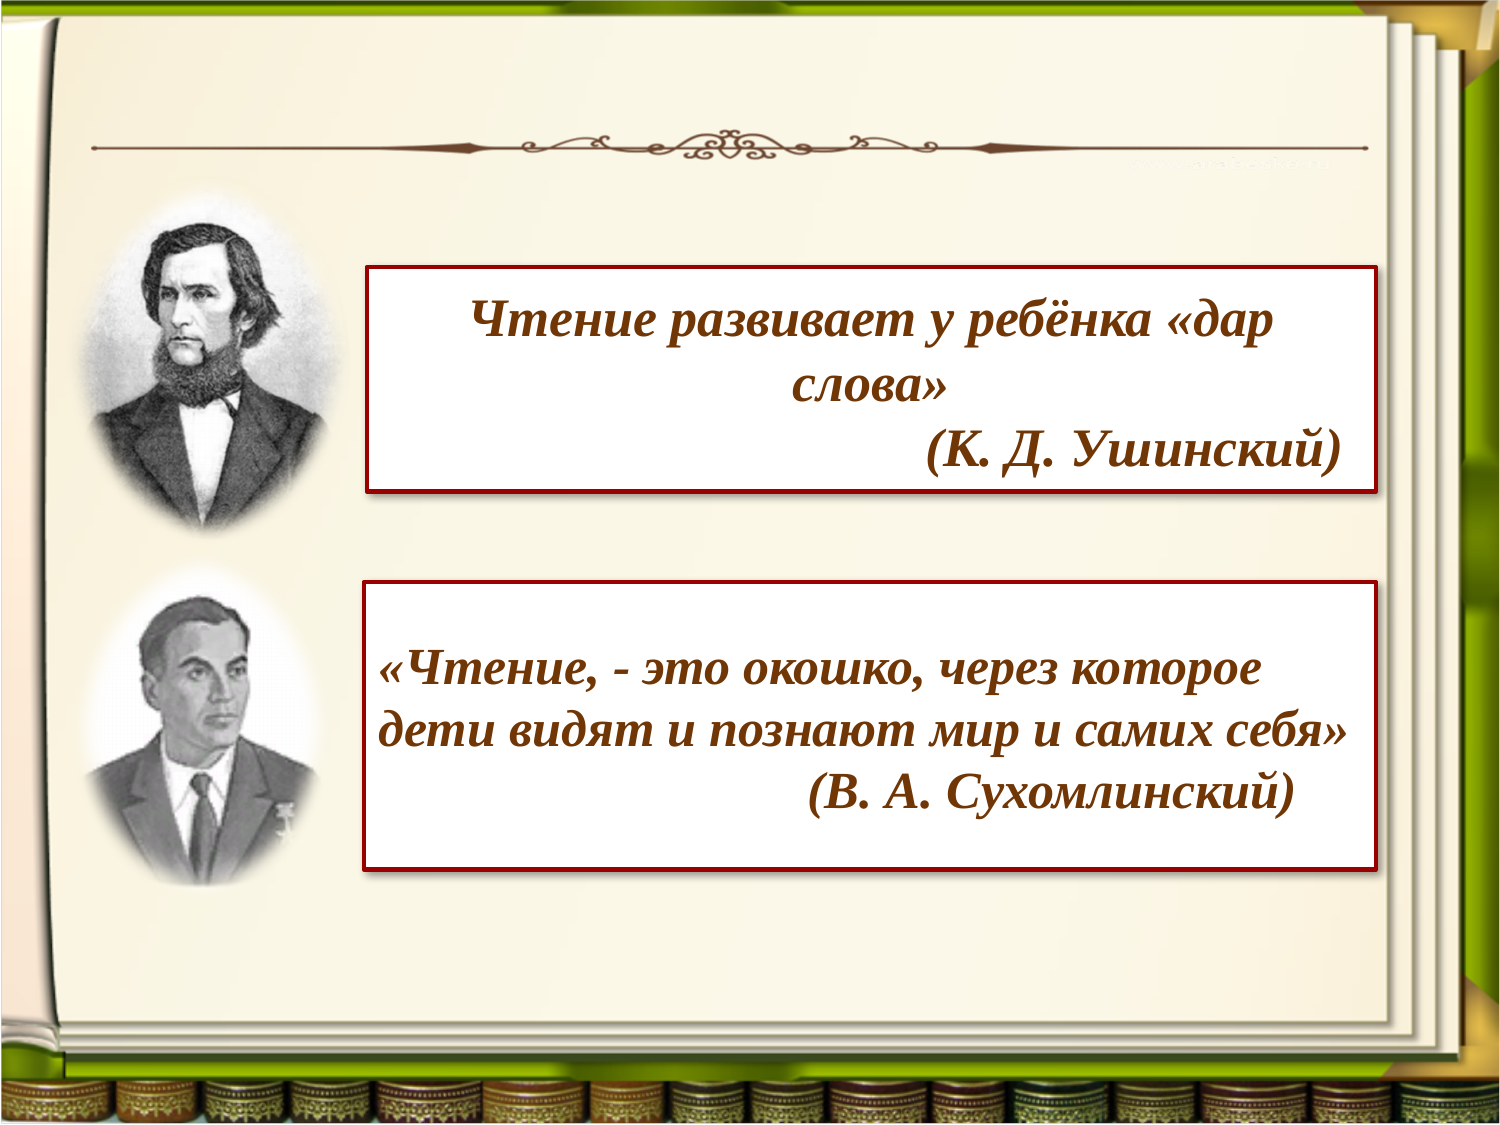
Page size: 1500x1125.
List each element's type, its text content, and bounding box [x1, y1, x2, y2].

text_box «Чтение, - это окошко, через которое дети видят и познают мир и самих себя» (В. А. Сухомлинский) [362, 580, 1378, 872]
picture [0, 0, 1500, 1125]
text_box Чтение развивает у ребёнка «дар слова» (К. Д. Ушинский) [365, 265, 1378, 494]
